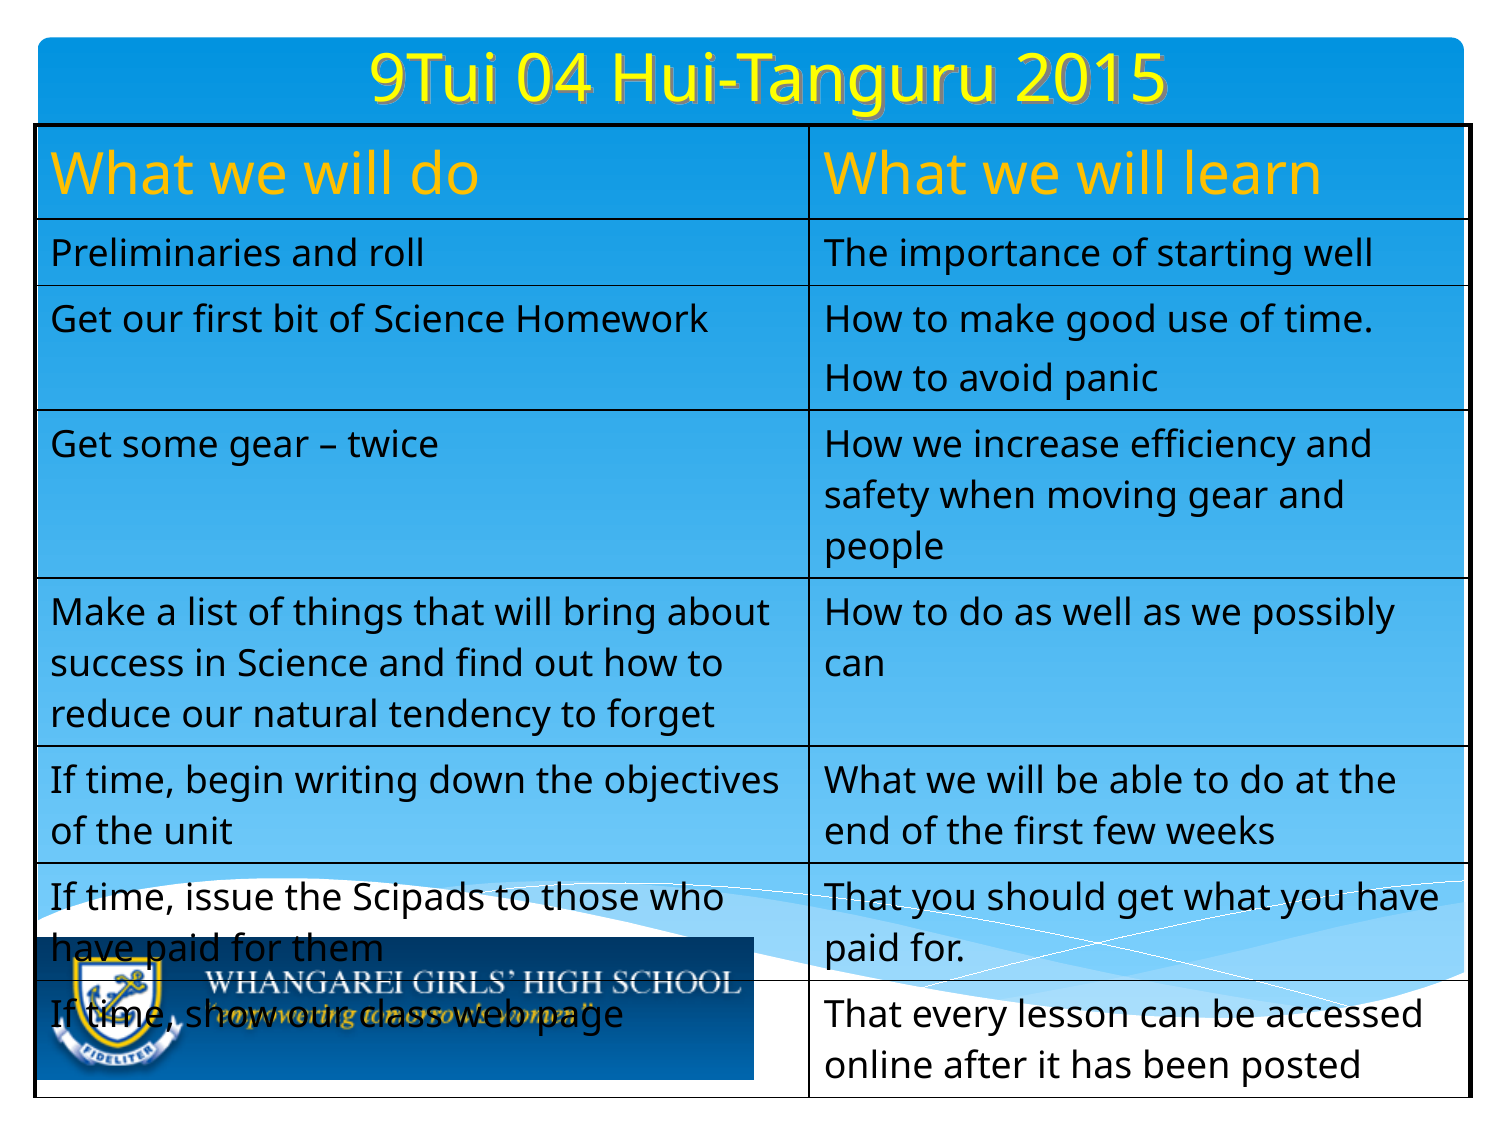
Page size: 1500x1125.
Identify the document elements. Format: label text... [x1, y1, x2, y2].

table_cell Preliminaries and roll [37, 220, 808, 285]
table_header What we will learn [810, 127, 1468, 218]
table_cell How to make good use of time. How to avoid panic [810, 286, 1468, 409]
table_cell If time, show our class web page [37, 981, 808, 1097]
table_cell How to do as well as we possibly can [810, 579, 1468, 745]
table_cell Get our first bit of Science Homework [37, 286, 808, 409]
picture [37, 937, 754, 1080]
table_cell That you should get what you have paid for. [810, 864, 1468, 980]
table_cell Get some gear – twice [37, 411, 808, 577]
table_cell That every lesson can be accessed online after it has been posted [810, 981, 1468, 1097]
table_cell If time, begin writing down the objectives of the unit [37, 747, 808, 862]
table_cell The importance of starting well [810, 220, 1468, 285]
table_cell If time, issue the Scipads to those who have paid for them [37, 864, 808, 980]
table_cell How we increase efficiency and safety when moving gear and people [810, 411, 1468, 577]
table_cell What we will be able to do at the end of the first few weeks [810, 747, 1468, 862]
table_header What we will do [37, 127, 808, 218]
table_cell Make a list of things that will bring about success in Science and find out how to reduce our natural tendency to forget [37, 579, 808, 745]
text_box 9Tui 04 Hui-Tanguru 2015 [162, 24, 1375, 123]
